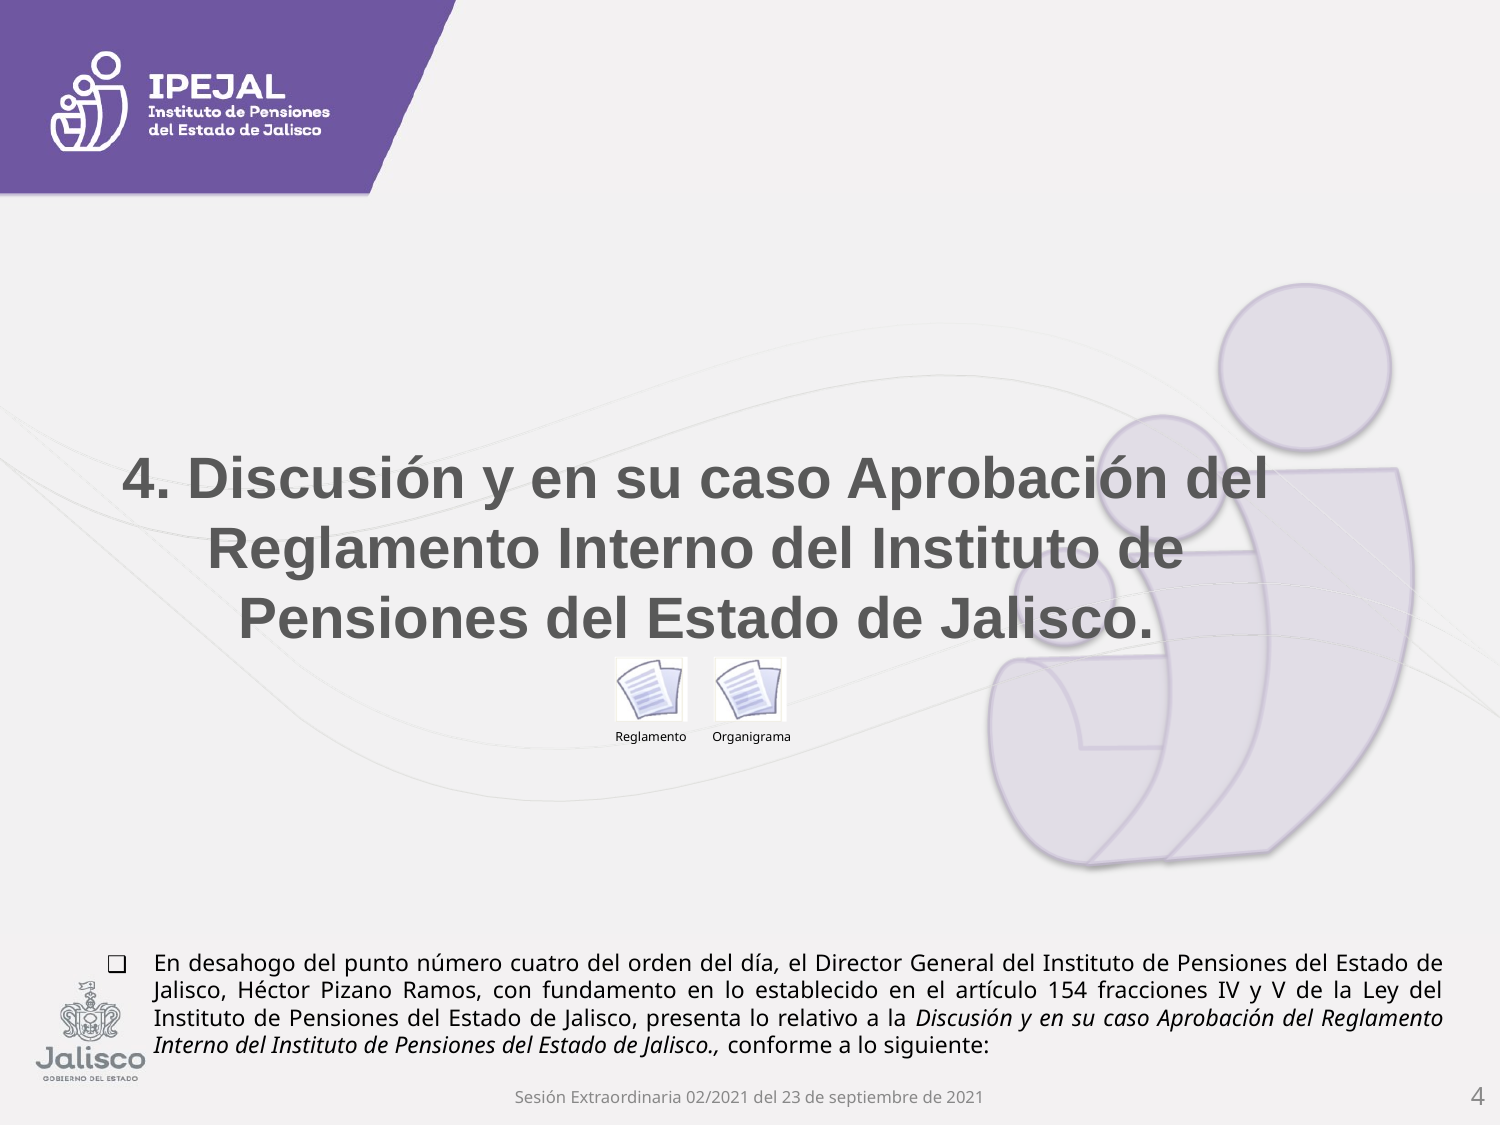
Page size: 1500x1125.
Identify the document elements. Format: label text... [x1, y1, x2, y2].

slide_number ‹#› [1149, 1067, 1500, 1125]
title 4. Discusión y en su caso Aprobación del Reglamento Interno del Instituto de Pensiones del Estado de Jalisco. [91, 424, 1303, 666]
text_box En desahogo del punto número cuatro del orden del día, el Director General del Instituto de Pensiones del Estado de Jalisco, Héctor Pizano Ramos, con fundamento en lo establecido en el artículo 154 fracciones IV y V de la Ley del Instituto de Pensiones del Estado de Jalisco, presenta lo relativo a la Discusión y en su caso Aprobación del Reglamento Interno del Instituto de Pensiones del Estado de Jalisco., conforme a lo siguiente: [91, 941, 1460, 1066]
text_box Organigrama [697, 721, 807, 752]
text_box Reglamento [596, 721, 697, 752]
picture [0, 0, 1500, 193]
picture [614, 656, 688, 722]
picture [713, 656, 787, 722]
picture [0, 934, 1500, 1125]
footer Sesión Extraordinaria 02/2021 del 23 de septiembre de 2021 [451, 1067, 1049, 1125]
